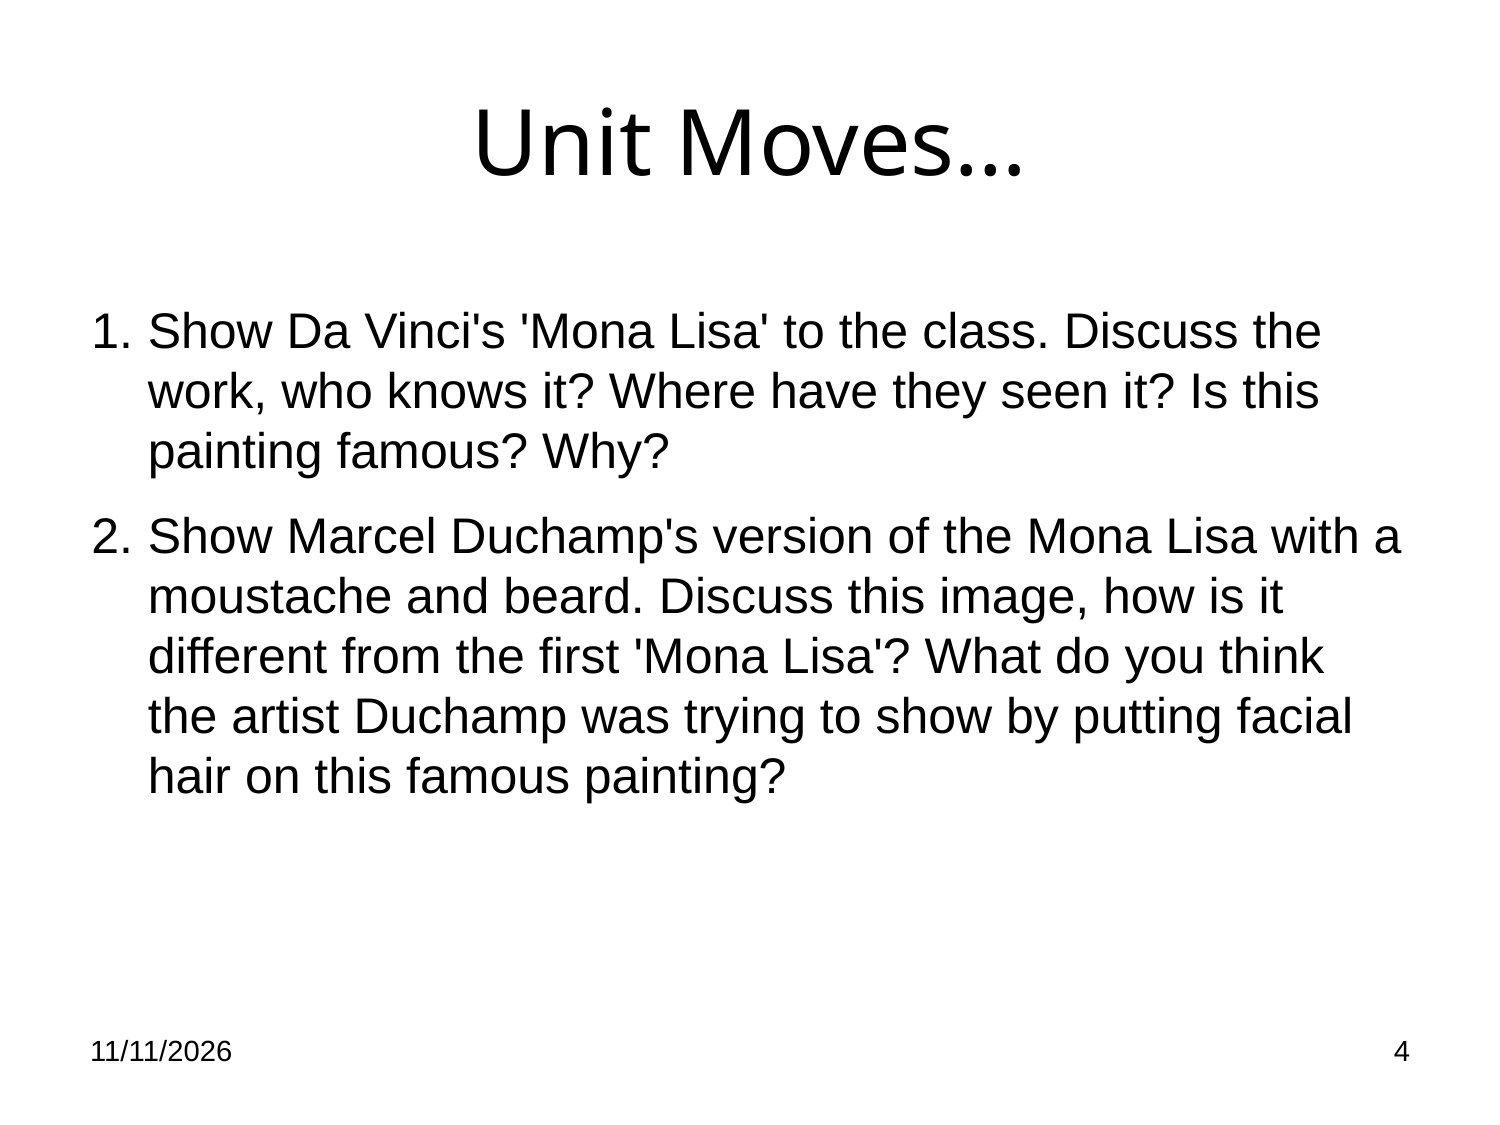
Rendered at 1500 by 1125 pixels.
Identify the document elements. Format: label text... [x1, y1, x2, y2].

slide_number 4 [1074, 1024, 1426, 1103]
text_box Show Da Vinci's 'Mona Lisa' to the class. Discuss the work, who knows it? Where have they seen it? Is this painting famous? Why? Show Marcel Duchamp's version of the Mona Lisa with a moustache and beard. Discuss this image, how is it different from the first 'Mona Lisa'? What do you think the artist Duchamp was trying to show by putting facial hair on this famous painting? [76, 290, 1424, 811]
title Unit Moves… [74, 44, 1426, 233]
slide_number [74, 1024, 426, 1103]
